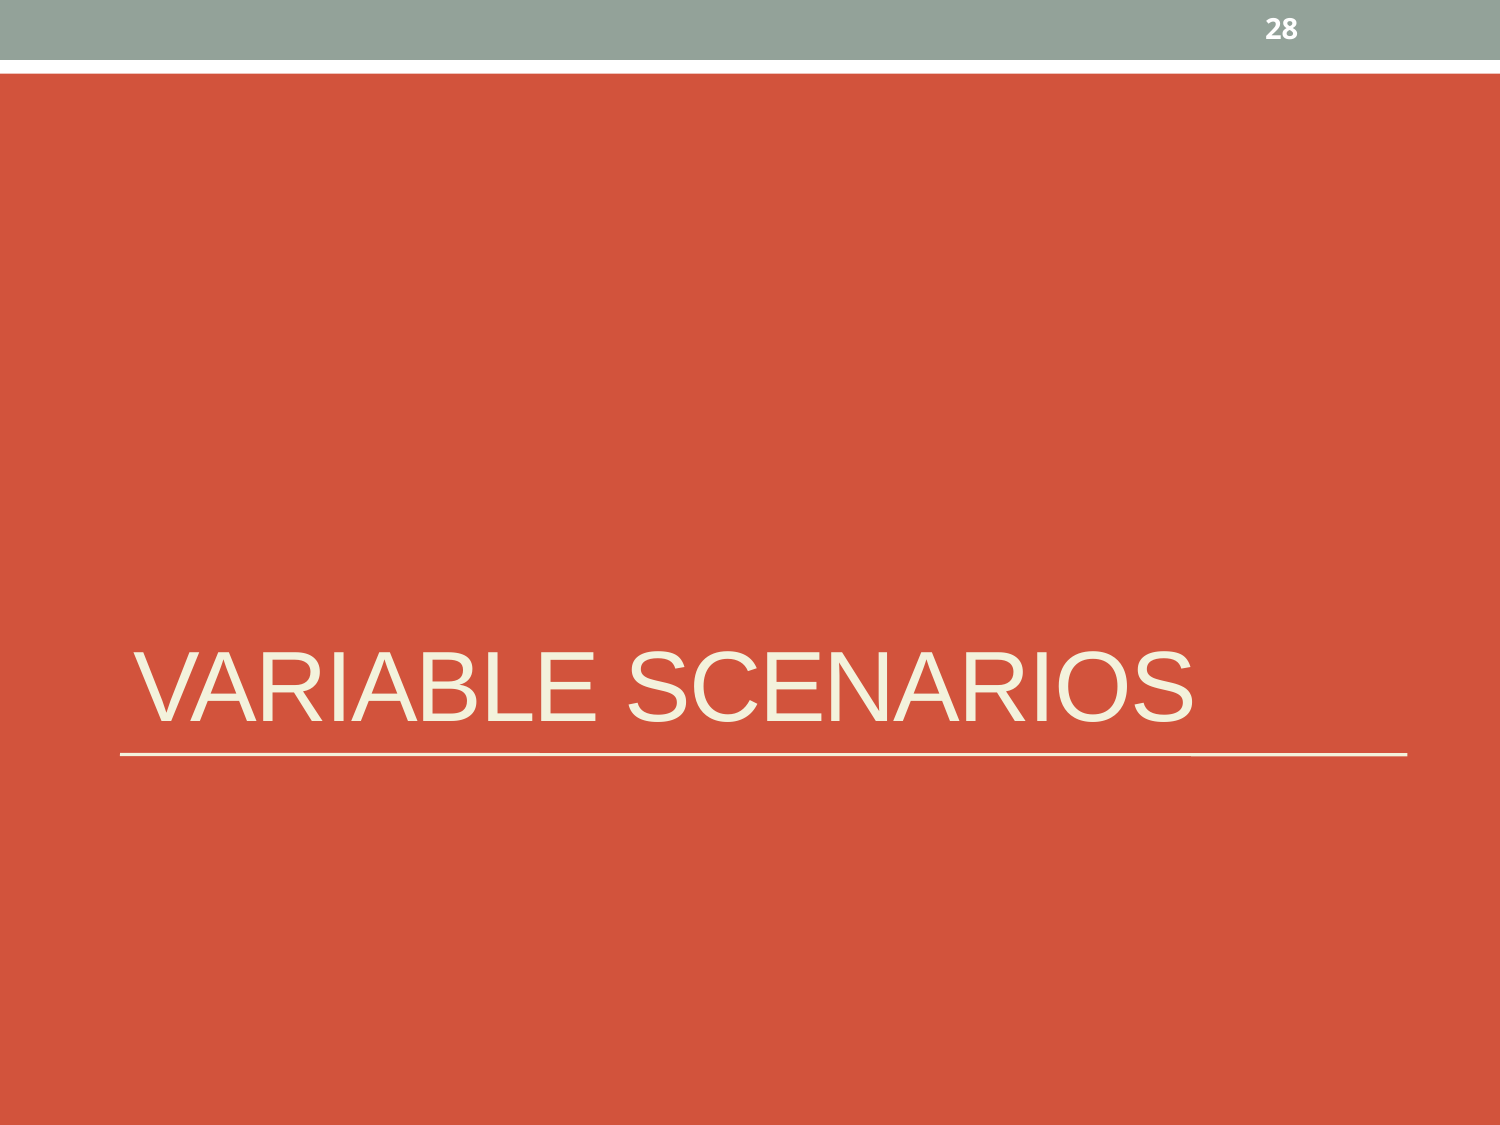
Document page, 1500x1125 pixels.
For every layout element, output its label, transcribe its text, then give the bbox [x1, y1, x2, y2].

title Variable Scenarios [118, 387, 1394, 749]
slide_number 28 [1250, 3, 1425, 57]
